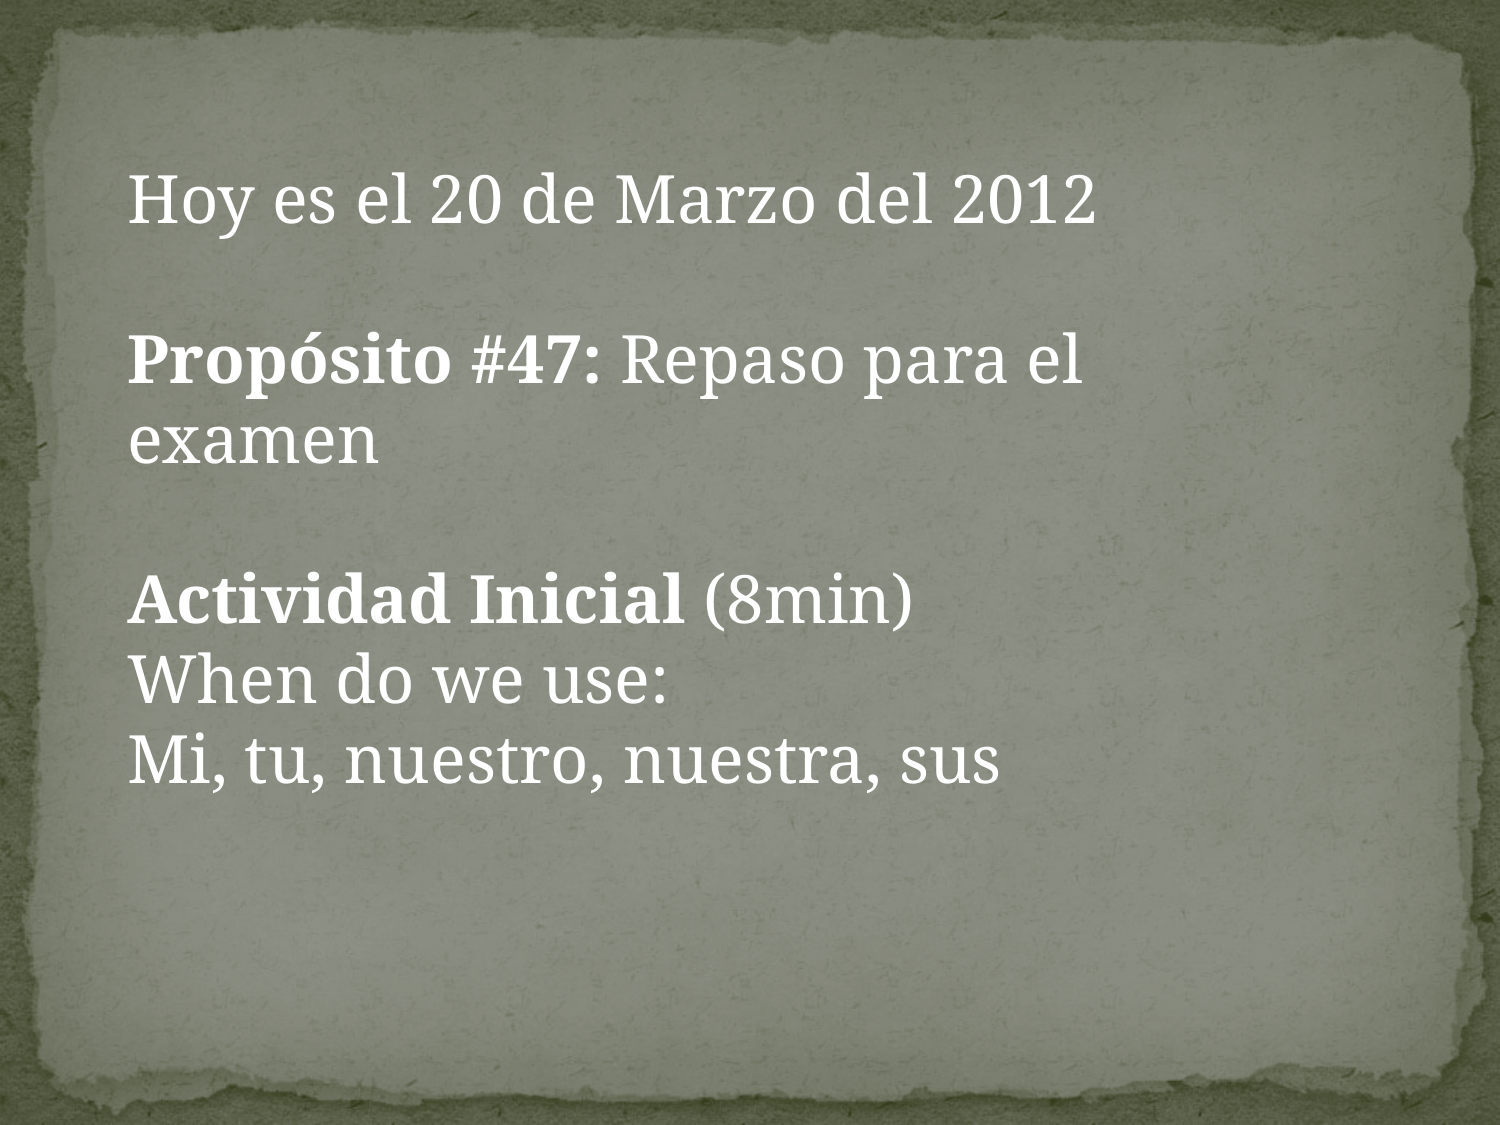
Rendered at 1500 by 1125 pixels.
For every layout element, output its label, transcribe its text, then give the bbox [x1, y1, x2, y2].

text_box Hoy es el 20 de Marzo del 2012 Propósito #47: Repaso para el examen Actividad Inicial (8min) When do we use: Mi, tu, nuestro, nuestra, sus [112, 149, 1338, 895]
